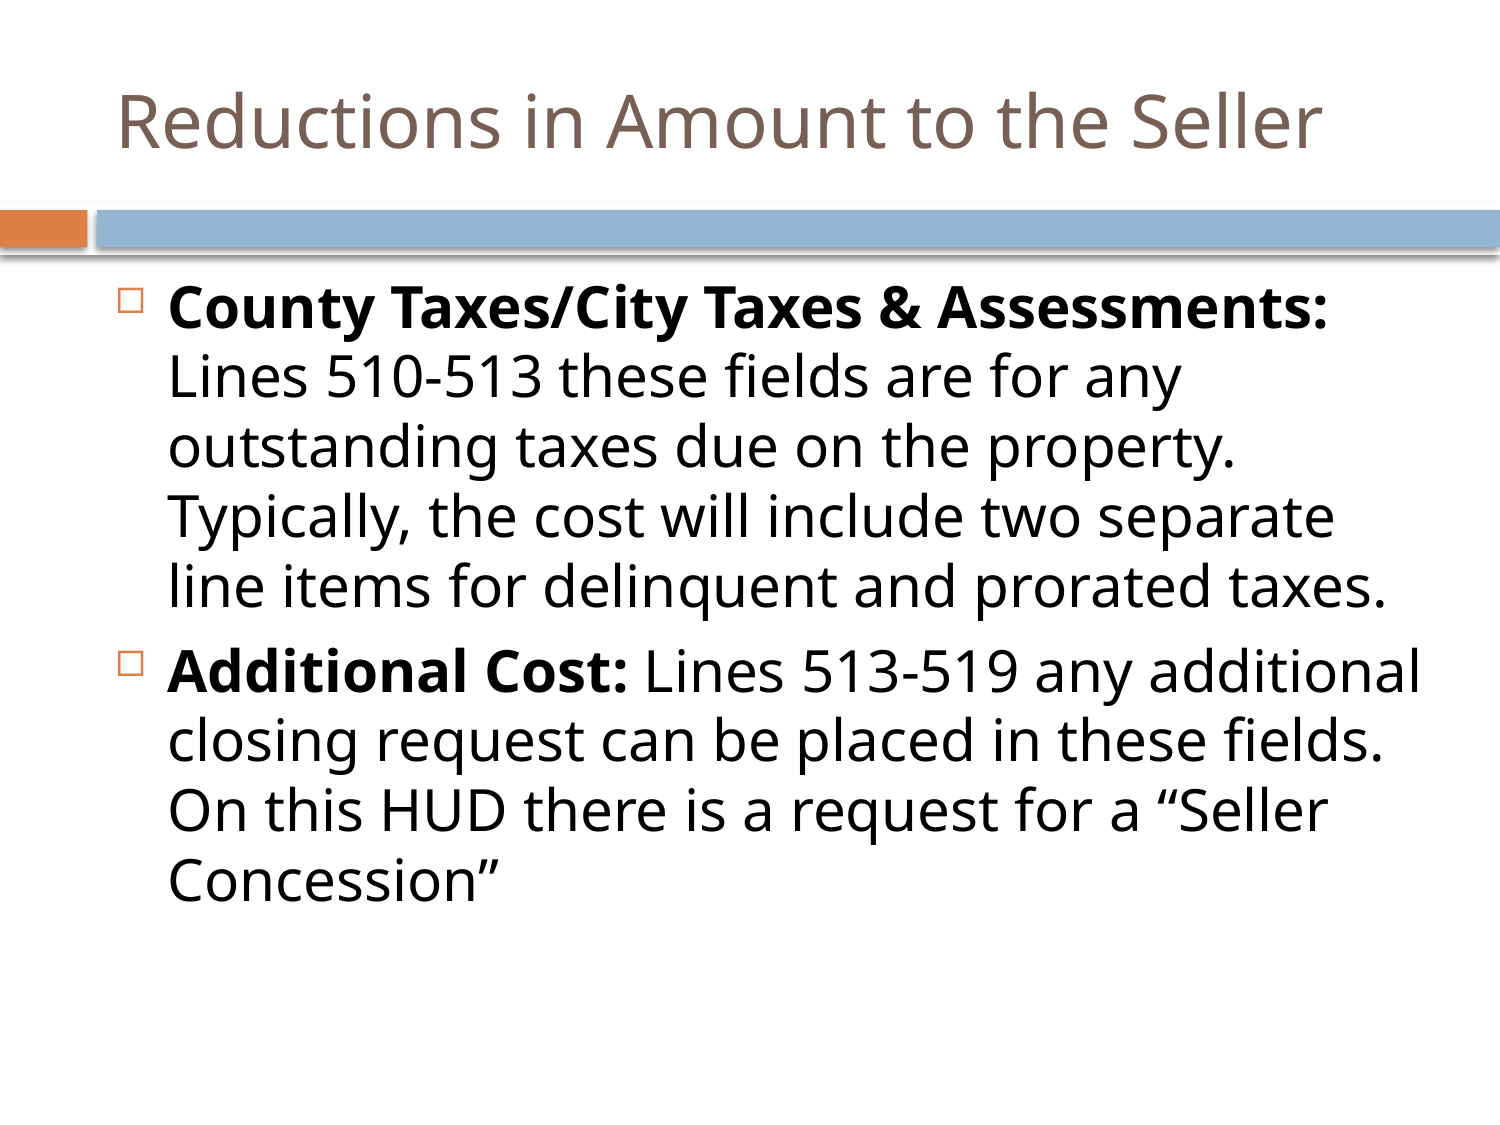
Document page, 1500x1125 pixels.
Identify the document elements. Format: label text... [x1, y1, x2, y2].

list County Taxes/City Taxes & Assessments: Lines 510‐513 these fields are for any outstanding taxes due on the property. Typically, the cost will include two separate line items for delinquent and prorated taxes. Additional Cost: Lines 513‐519 any additional closing request can be placed in these fields. On this HUD there is a request for a “Seller Concession” [100, 262, 1438, 1000]
title Reductions in Amount to the Seller [100, 37, 1438, 200]
